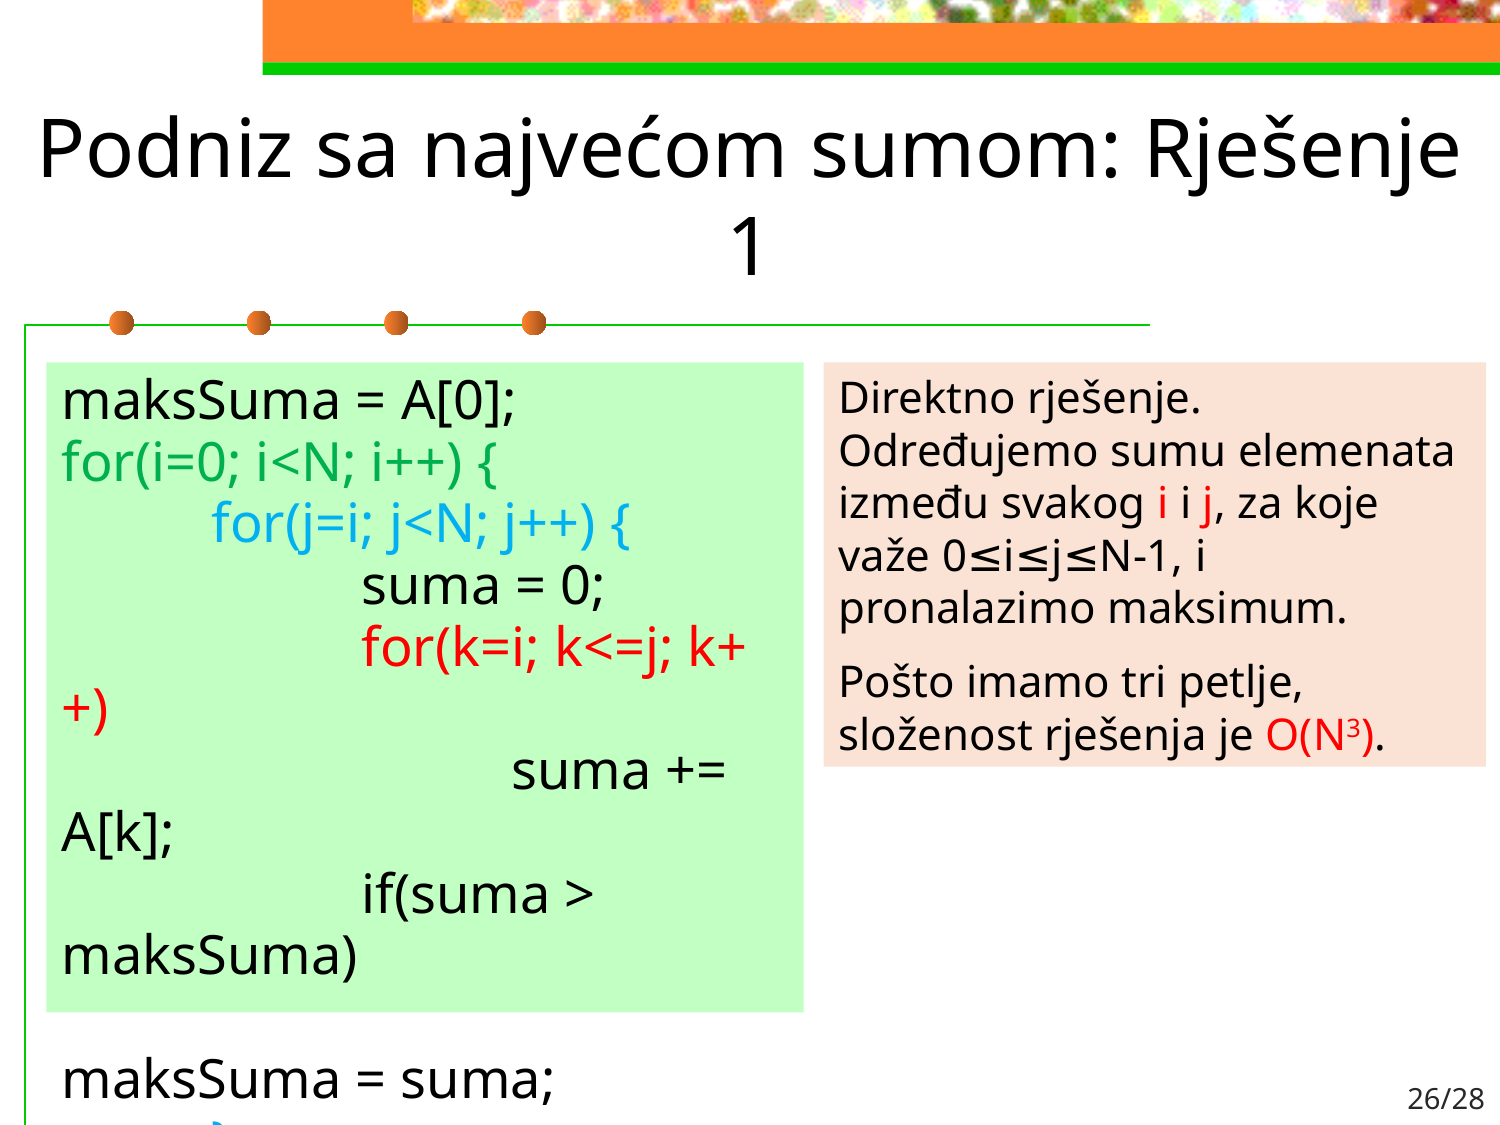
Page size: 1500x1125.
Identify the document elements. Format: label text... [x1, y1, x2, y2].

picture [412, 0, 1500, 23]
text_box Direktno rješenje. Određujemo sumu elemenata između svakog i i j, za koje važe 0≤i≤j≤N-1, i pronalazimo maksimum. Pošto imamo tri petlje, složenost rješenja je O(N3). [823, 362, 1487, 767]
title Podniz sa najvećom sumom: Rješenje 1 [6, 99, 1494, 288]
text_box 26/28 [1374, 1072, 1500, 1123]
text_box maksSuma = A[0]; for(i=0; i<N; i++) { for(j=i; j<N; j++) { suma = 0; for(k=i; k<=j; k++) suma += A[k]; if(suma > maksSuma) maksSuma = suma; } } [46, 362, 804, 1013]
